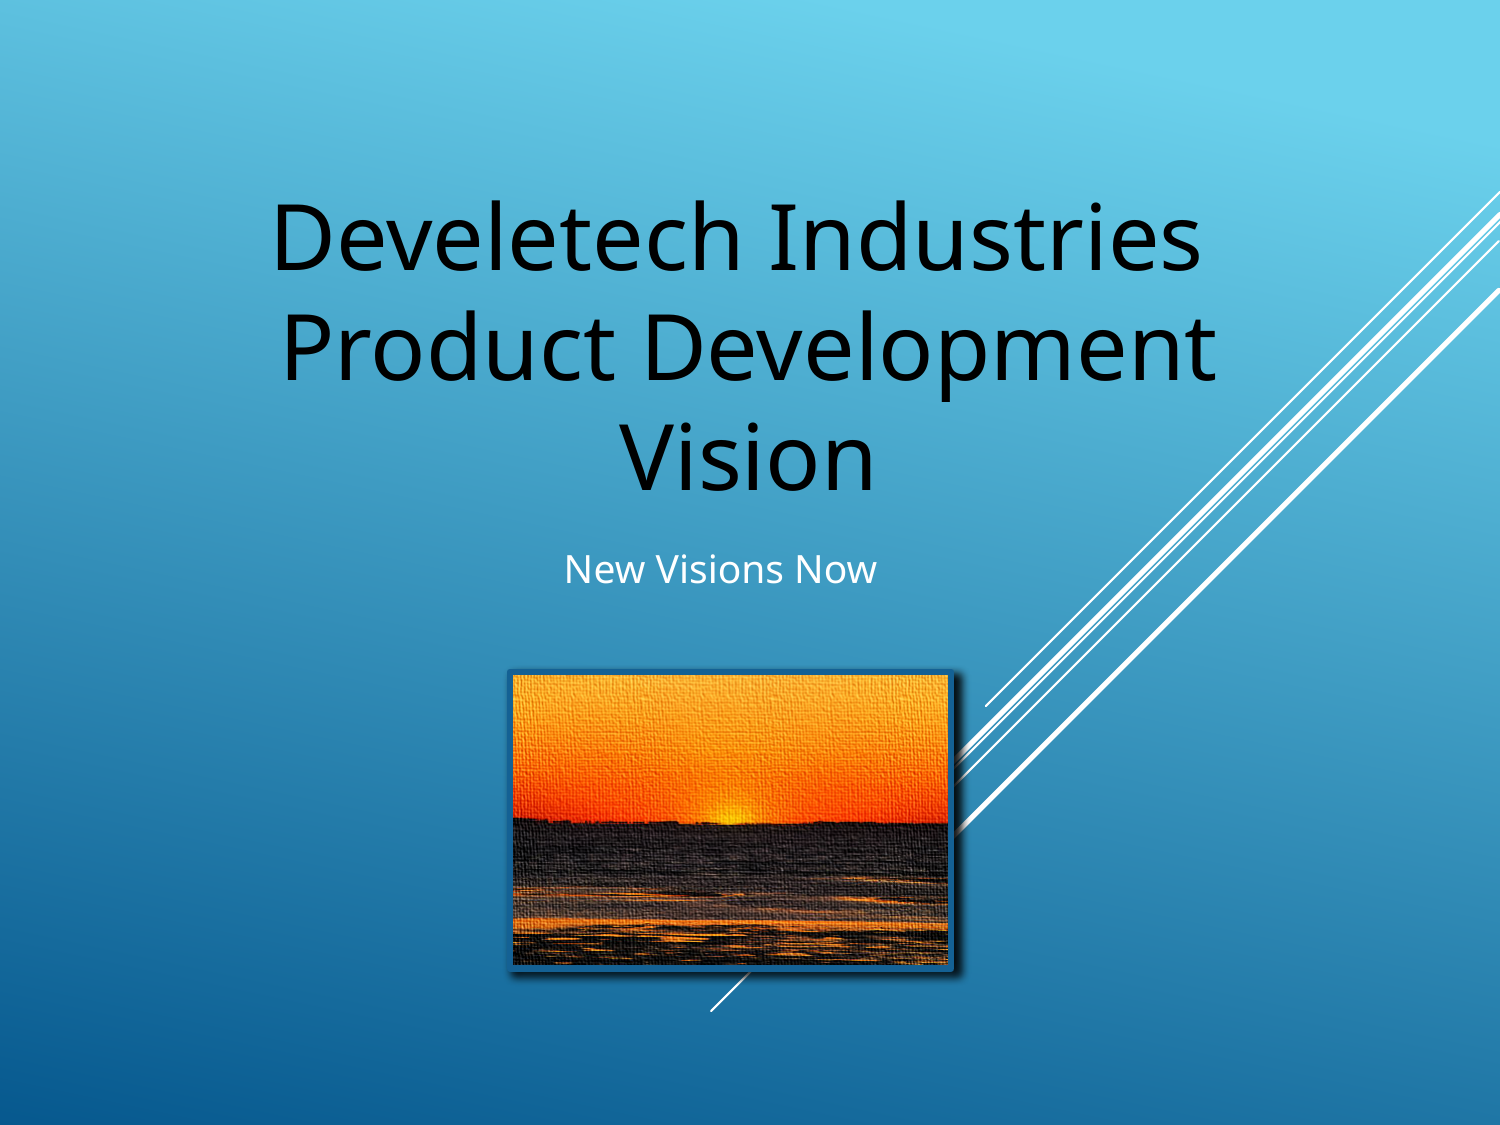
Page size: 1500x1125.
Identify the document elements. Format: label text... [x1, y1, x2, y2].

picture [512, 674, 949, 966]
subtitle New Visions Now [548, 537, 949, 600]
title Develetech Industries Product Development Vision [243, 87, 1254, 600]
